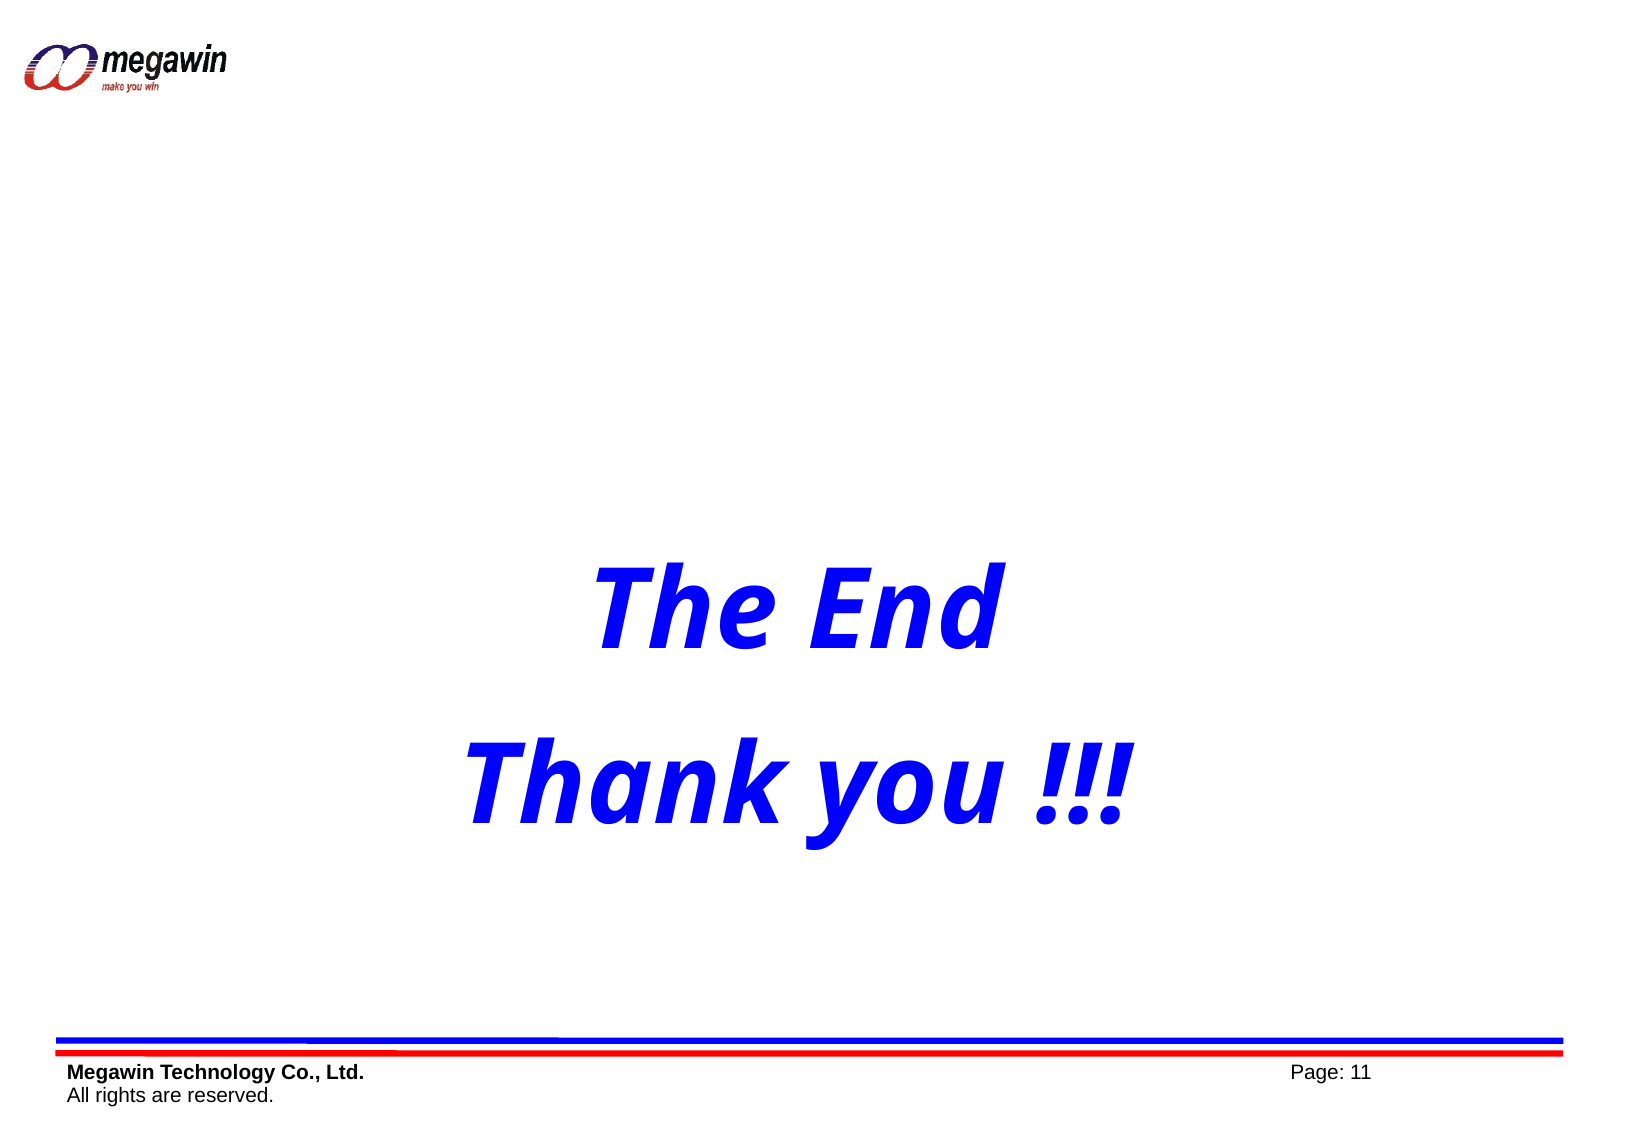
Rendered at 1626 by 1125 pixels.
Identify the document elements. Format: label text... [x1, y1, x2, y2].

picture [19, 37, 231, 97]
list The End Thank you !!! [35, 348, 1556, 957]
